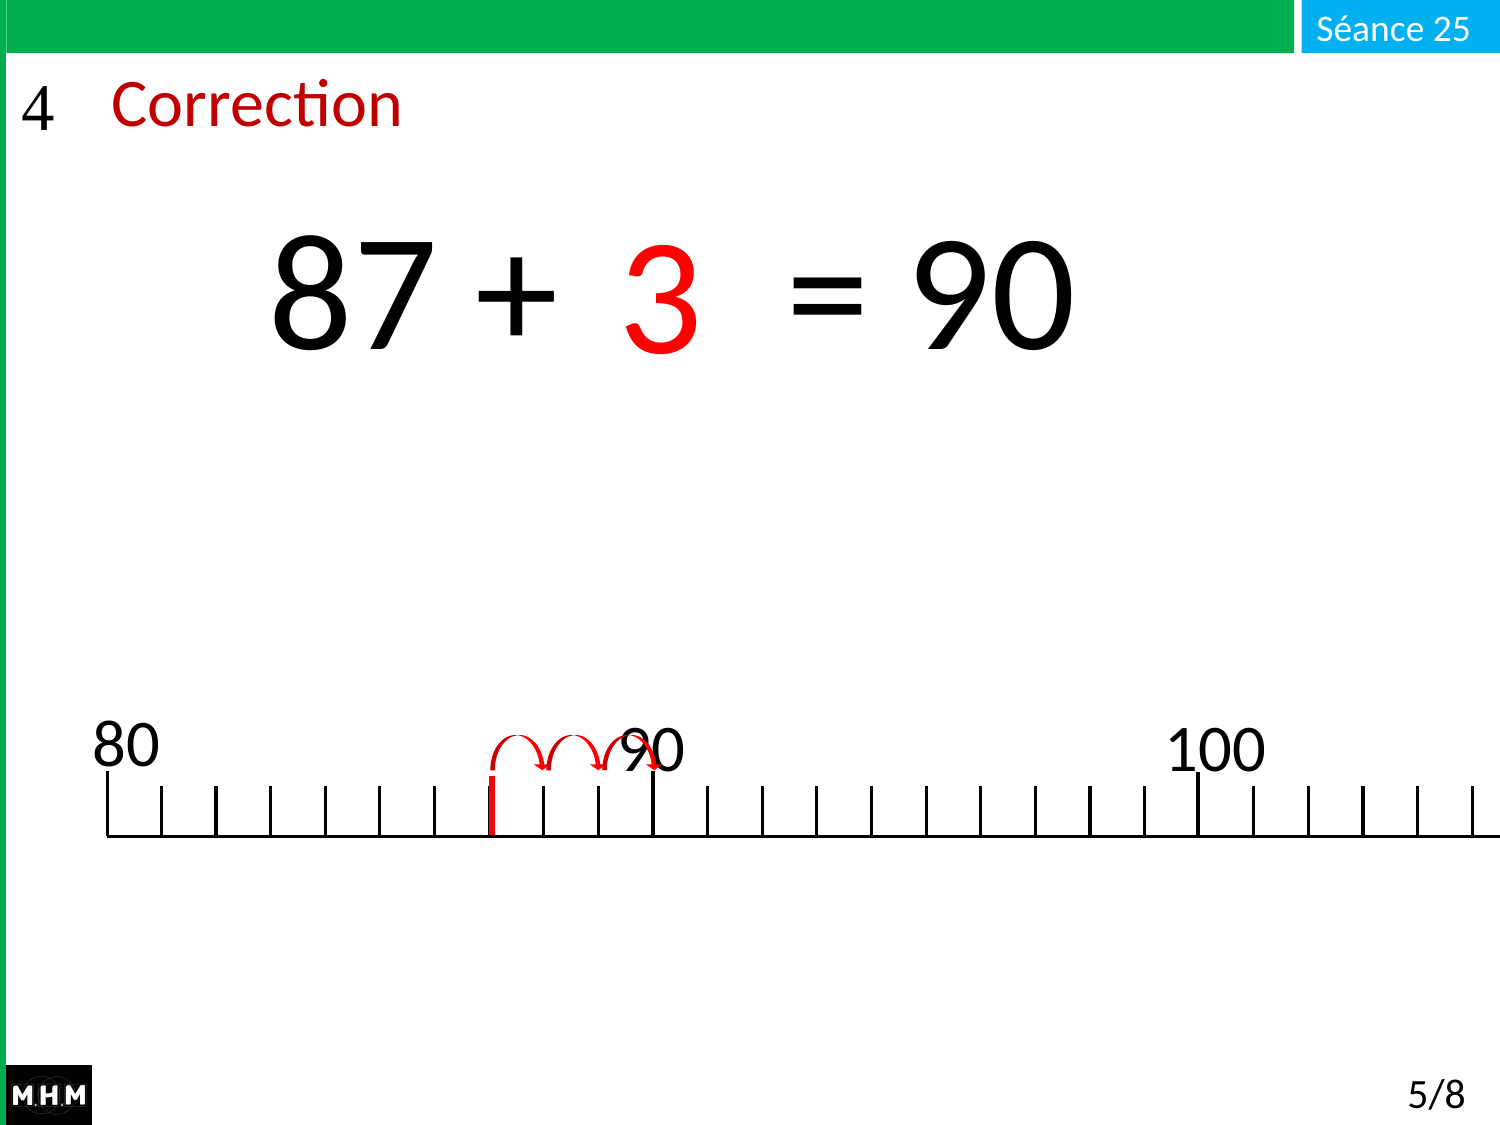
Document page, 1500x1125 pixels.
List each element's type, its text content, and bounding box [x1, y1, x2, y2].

list 5/8 [1373, 1064, 1500, 1125]
picture [6, 1065, 92, 1125]
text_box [77, 692, 1500, 838]
text_box 3 [553, 179, 768, 395]
text_box 87 + … = 90 [215, 175, 1151, 391]
title Correction [96, 60, 1391, 150]
